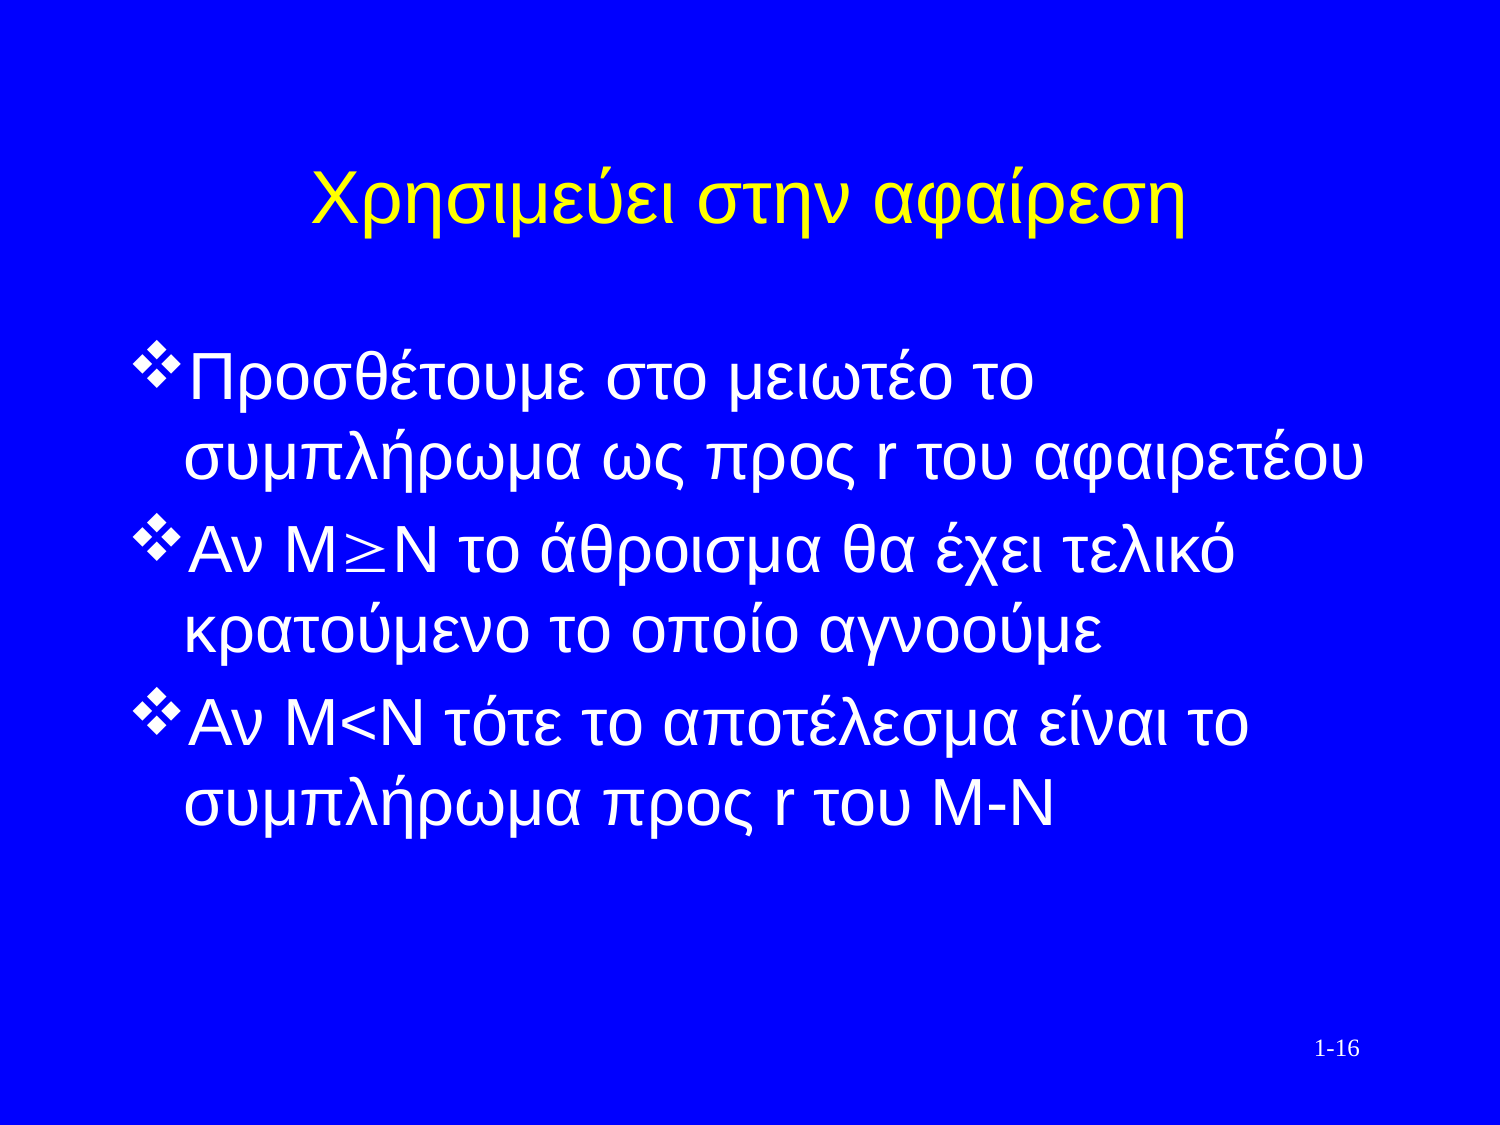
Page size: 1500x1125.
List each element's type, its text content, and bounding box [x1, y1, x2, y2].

title Χρησιμεύει στην αφαίρεση [112, 99, 1388, 288]
list Προσθέτουμε στο μειωτέο το συμπλήρωμα ως προς r του αφαιρετέου Αν ΜΝ το άθροισμα θα έχει τελικό κρατούμενο το οποίο αγνοούμε Αν Μ<Ν τότε το αποτέλεσμα είναι το συμπλήρωμα προς r του Μ-Ν [112, 324, 1388, 1001]
